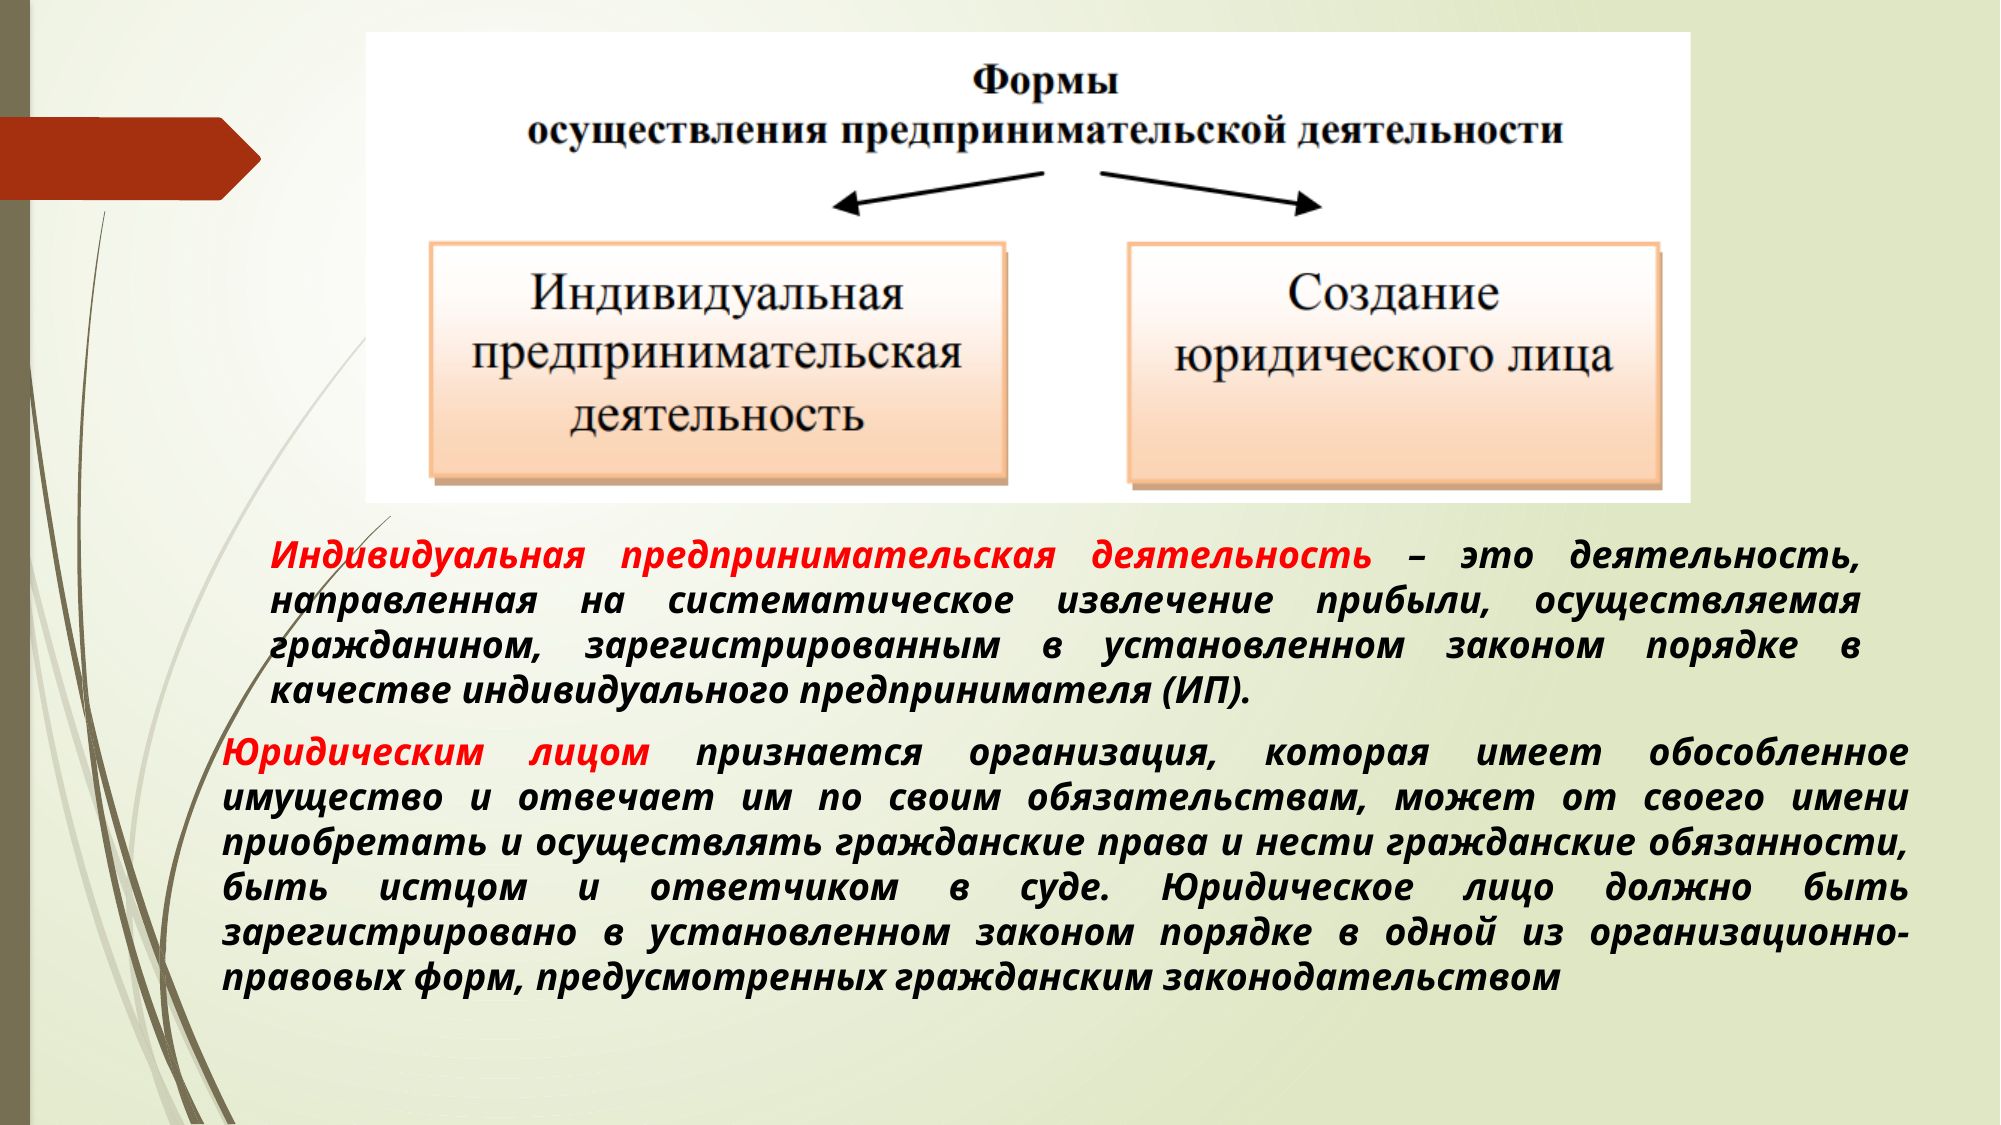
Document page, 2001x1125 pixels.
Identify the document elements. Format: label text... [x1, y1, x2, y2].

text_box Юридическим лицом признается организация, которая имеет обособленное имущество и отвечает им по своим обязательствам, может от своего имени приобретать и осуществлять гражданские права и нести гражданские обязанности, быть истцом и ответчиком в суде. Юридическое лицо должно быть зарегистрировано в установленном законом порядке в одной из организационно-правовых форм, предусмотренных гражданским законодательством [207, 720, 1926, 1006]
picture [365, 31, 1691, 504]
text_box Индивидуальная предпринимательская деятельность – это деятельность, направленная на систематическое извлечение прибыли, осуществляемая гражданином, зарегистрированным в установленном законом порядке в качестве индивидуального предпринимателя (ИП). [255, 523, 1878, 719]
